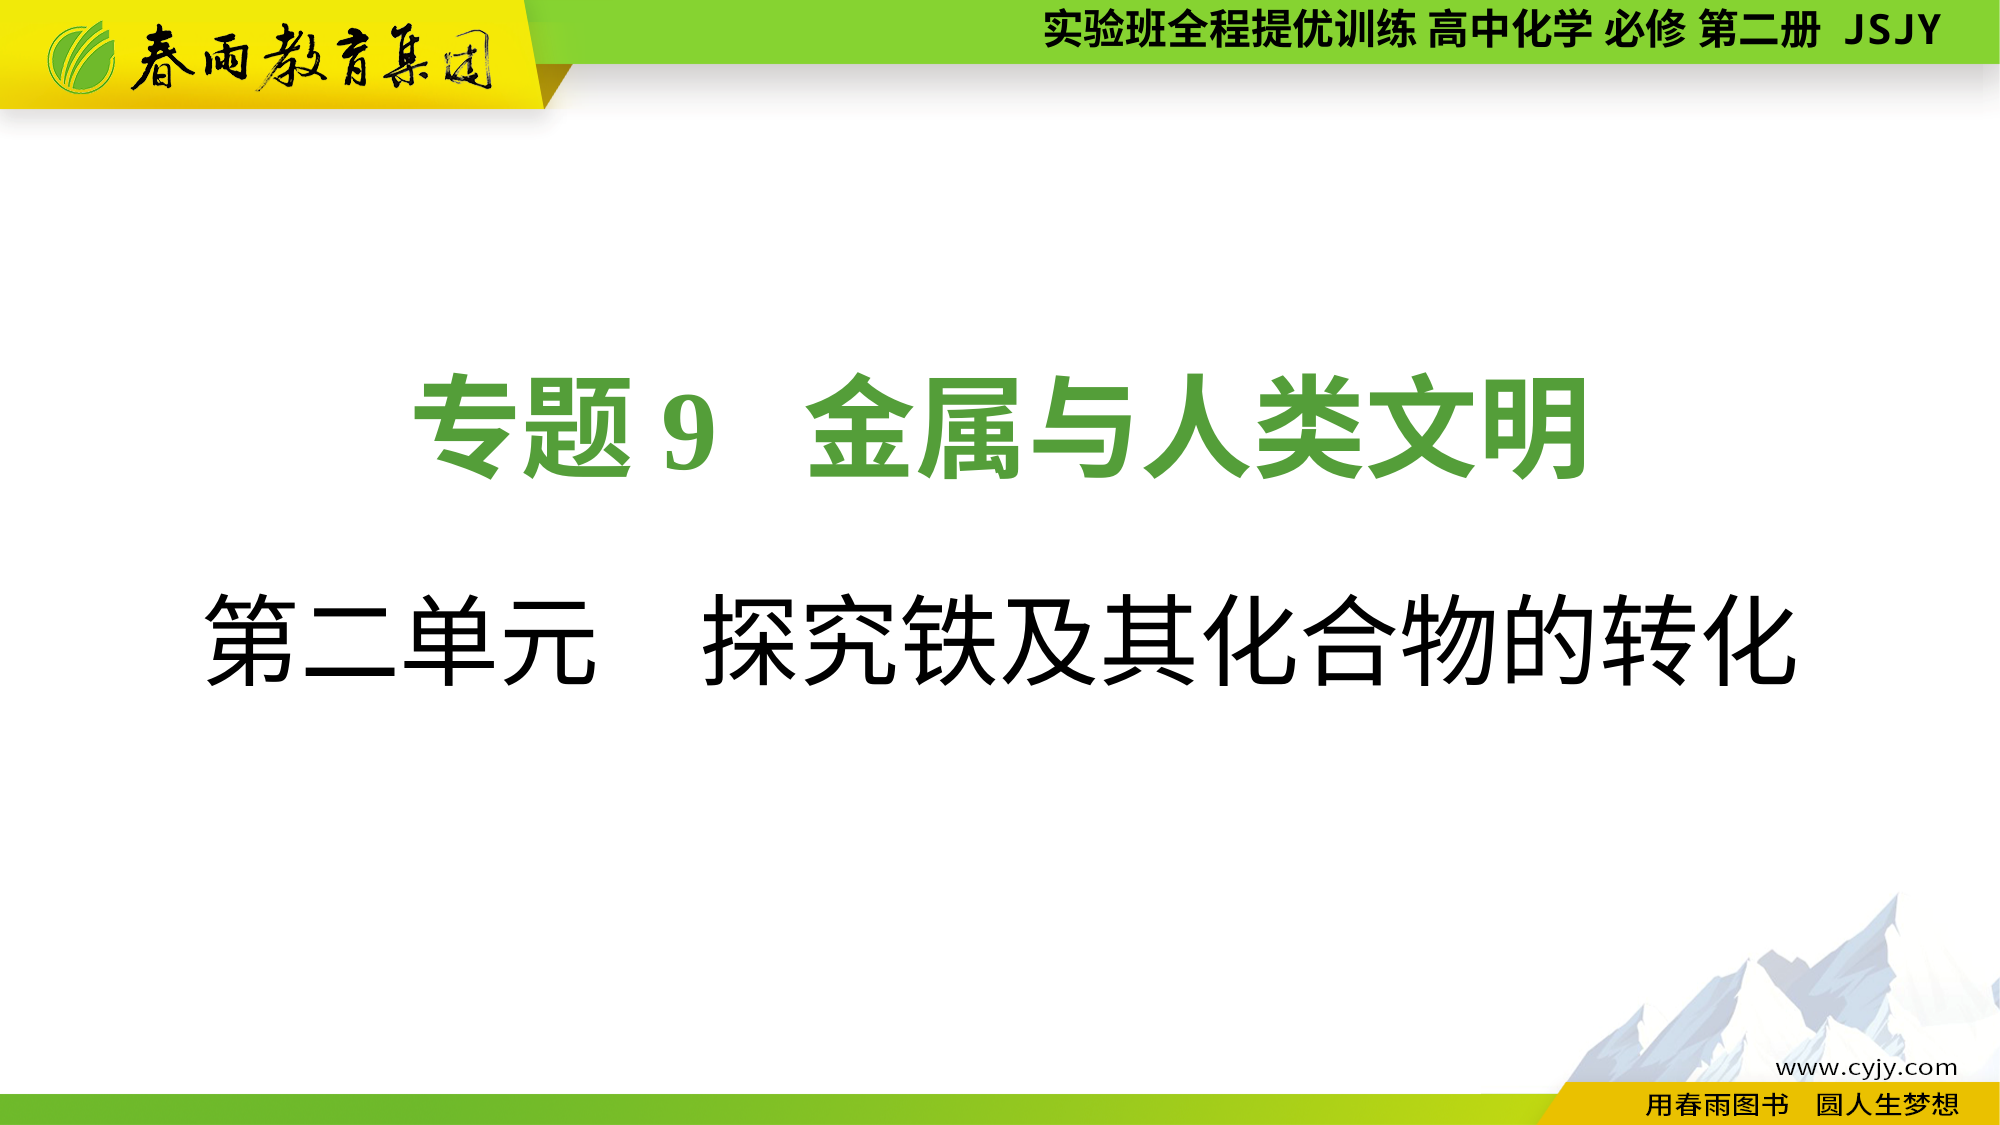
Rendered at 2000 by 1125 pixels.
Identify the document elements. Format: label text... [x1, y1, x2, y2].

text_box 专题9 金属与人类文明 [54, 282, 1946, 500]
text_box 第二单元 探究铁及其化合物的转化 [54, 511, 1946, 706]
picture [0, 0, 2000, 1125]
